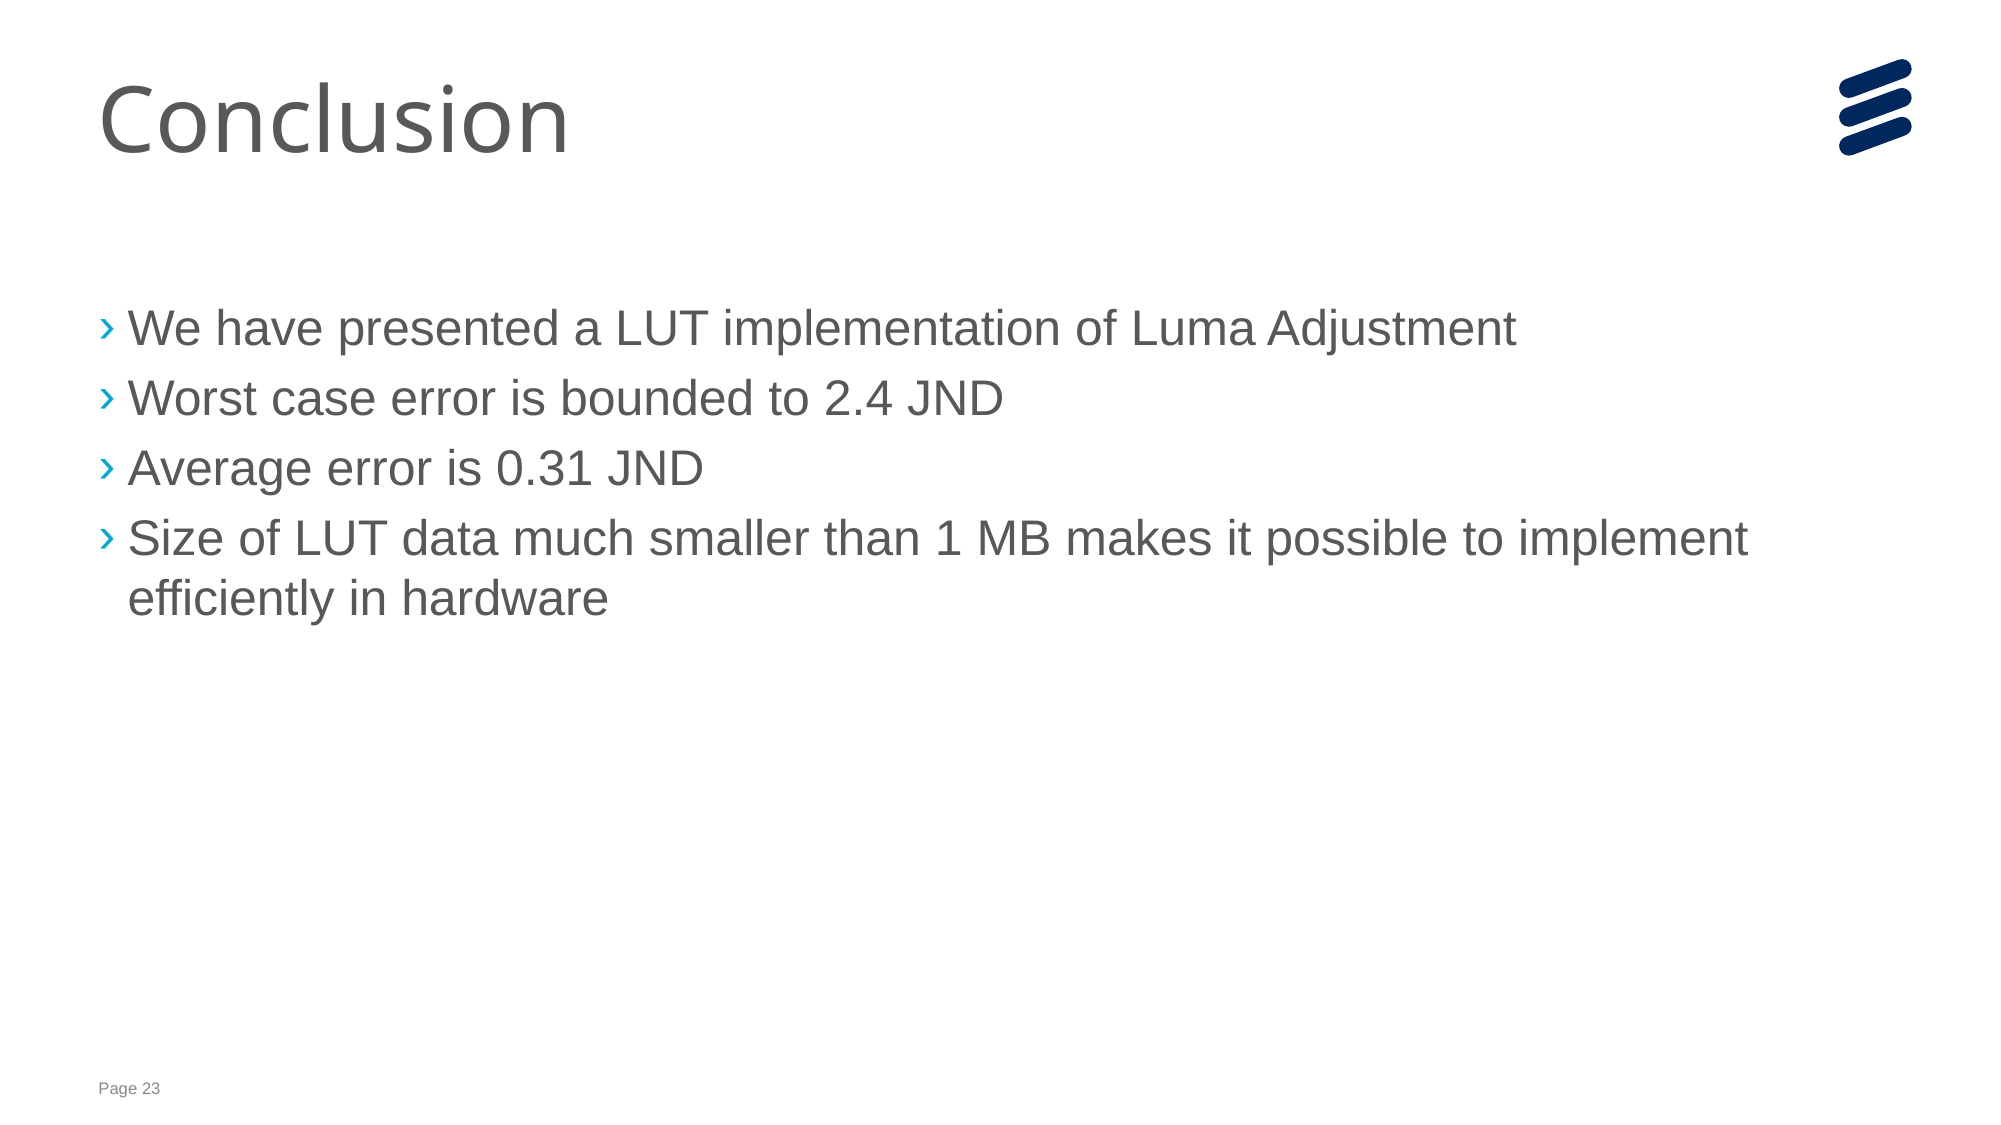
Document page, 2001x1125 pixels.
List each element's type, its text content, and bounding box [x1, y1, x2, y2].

title Conclusion [86, 39, 1726, 218]
list We have presented a LUT implementation of Luma Adjustment Worst case error is bounded to 2.4 JND Average error is 0.31 JND Size of LUT data much smaller than 1 MB makes it possible to implement efficiently in hardware [86, 295, 1914, 928]
